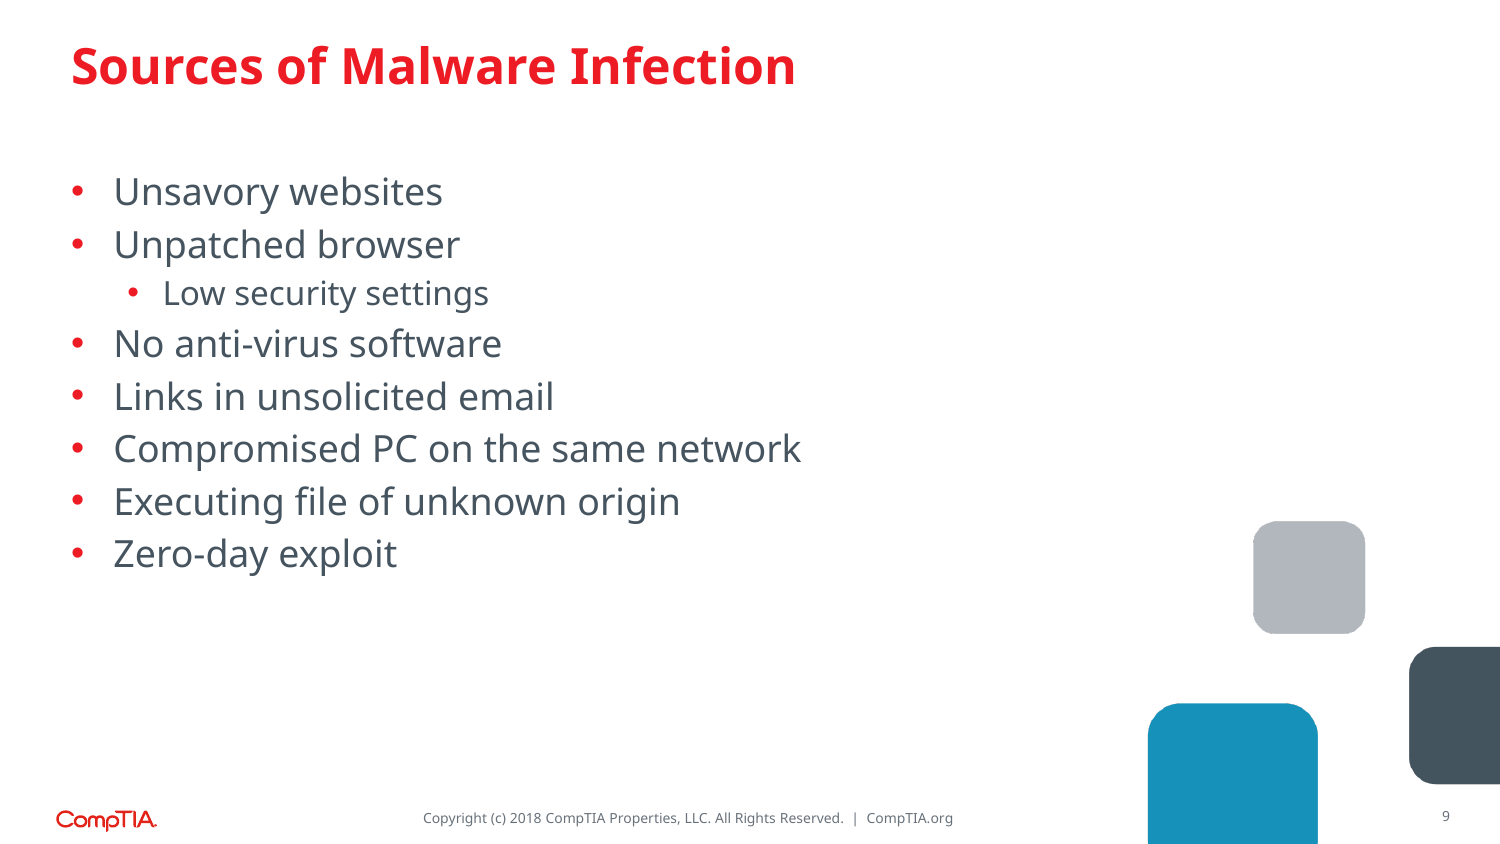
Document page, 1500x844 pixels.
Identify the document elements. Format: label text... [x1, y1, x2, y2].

title Sources of Malware Infection [56, 12, 1444, 117]
slide_number 9 [1407, 800, 1450, 835]
picture [1138, 515, 1500, 844]
list Unsavory websites Unpatched browser Low security settings No anti-virus software Links in unsolicited email Compromised PC on the same network Executing file of unknown origin Zero-day exploit [56, 160, 1444, 750]
